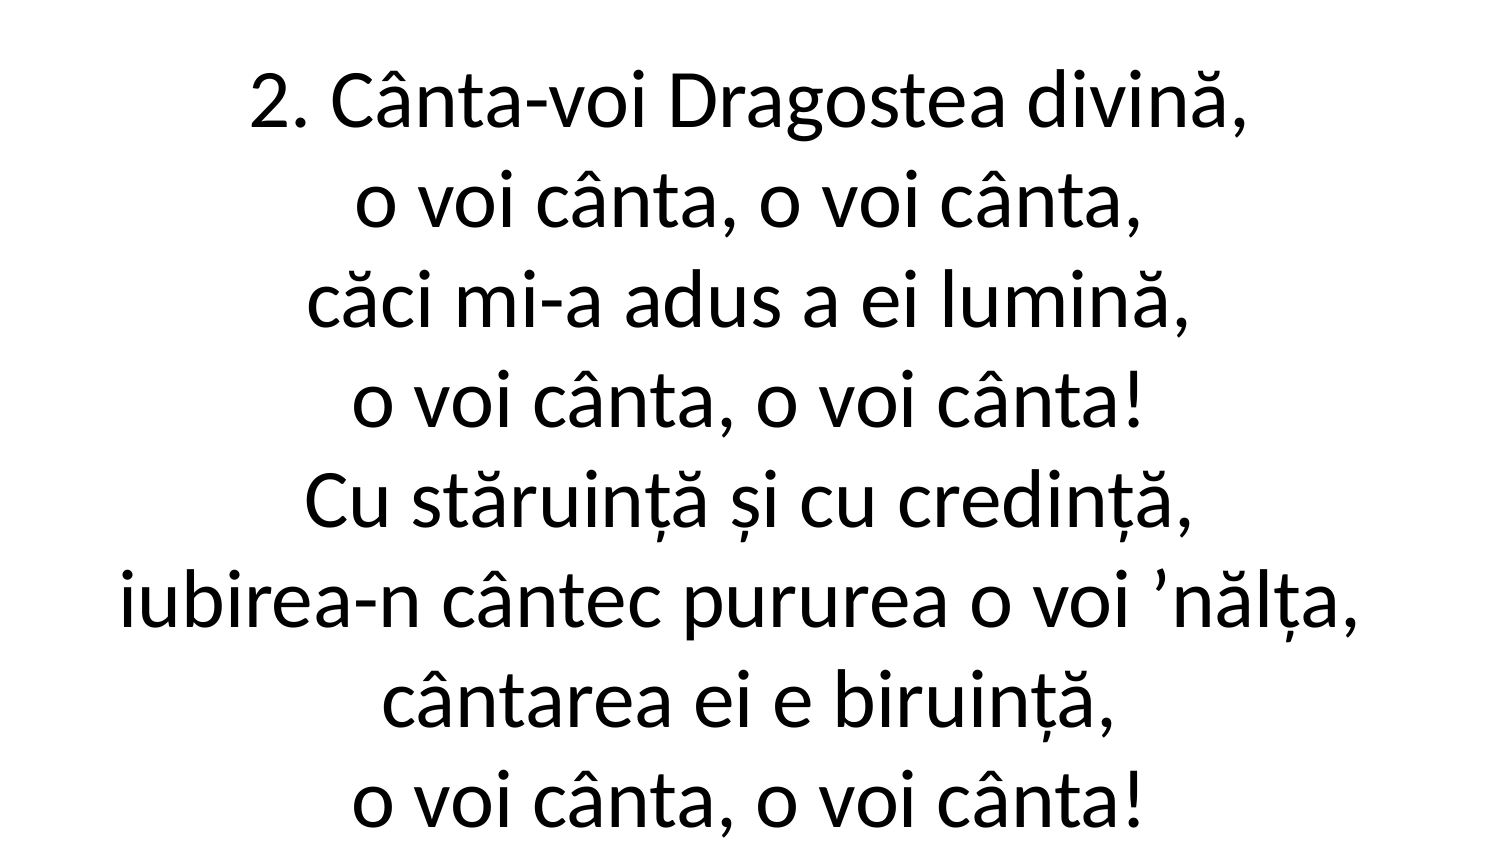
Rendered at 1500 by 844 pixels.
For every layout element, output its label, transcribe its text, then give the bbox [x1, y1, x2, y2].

text_box 2. Cânta-voi Dragostea divină, o voi cânta, o voi cânta, căci mi-a adus a ei lumină, o voi cânta, o voi cânta! Cu stăruință și cu credință, iubirea-n cântec pururea o voi ʼnălța, cântarea ei e biruință, o voi cânta, o voi cânta! [103, 0, 1396, 844]
